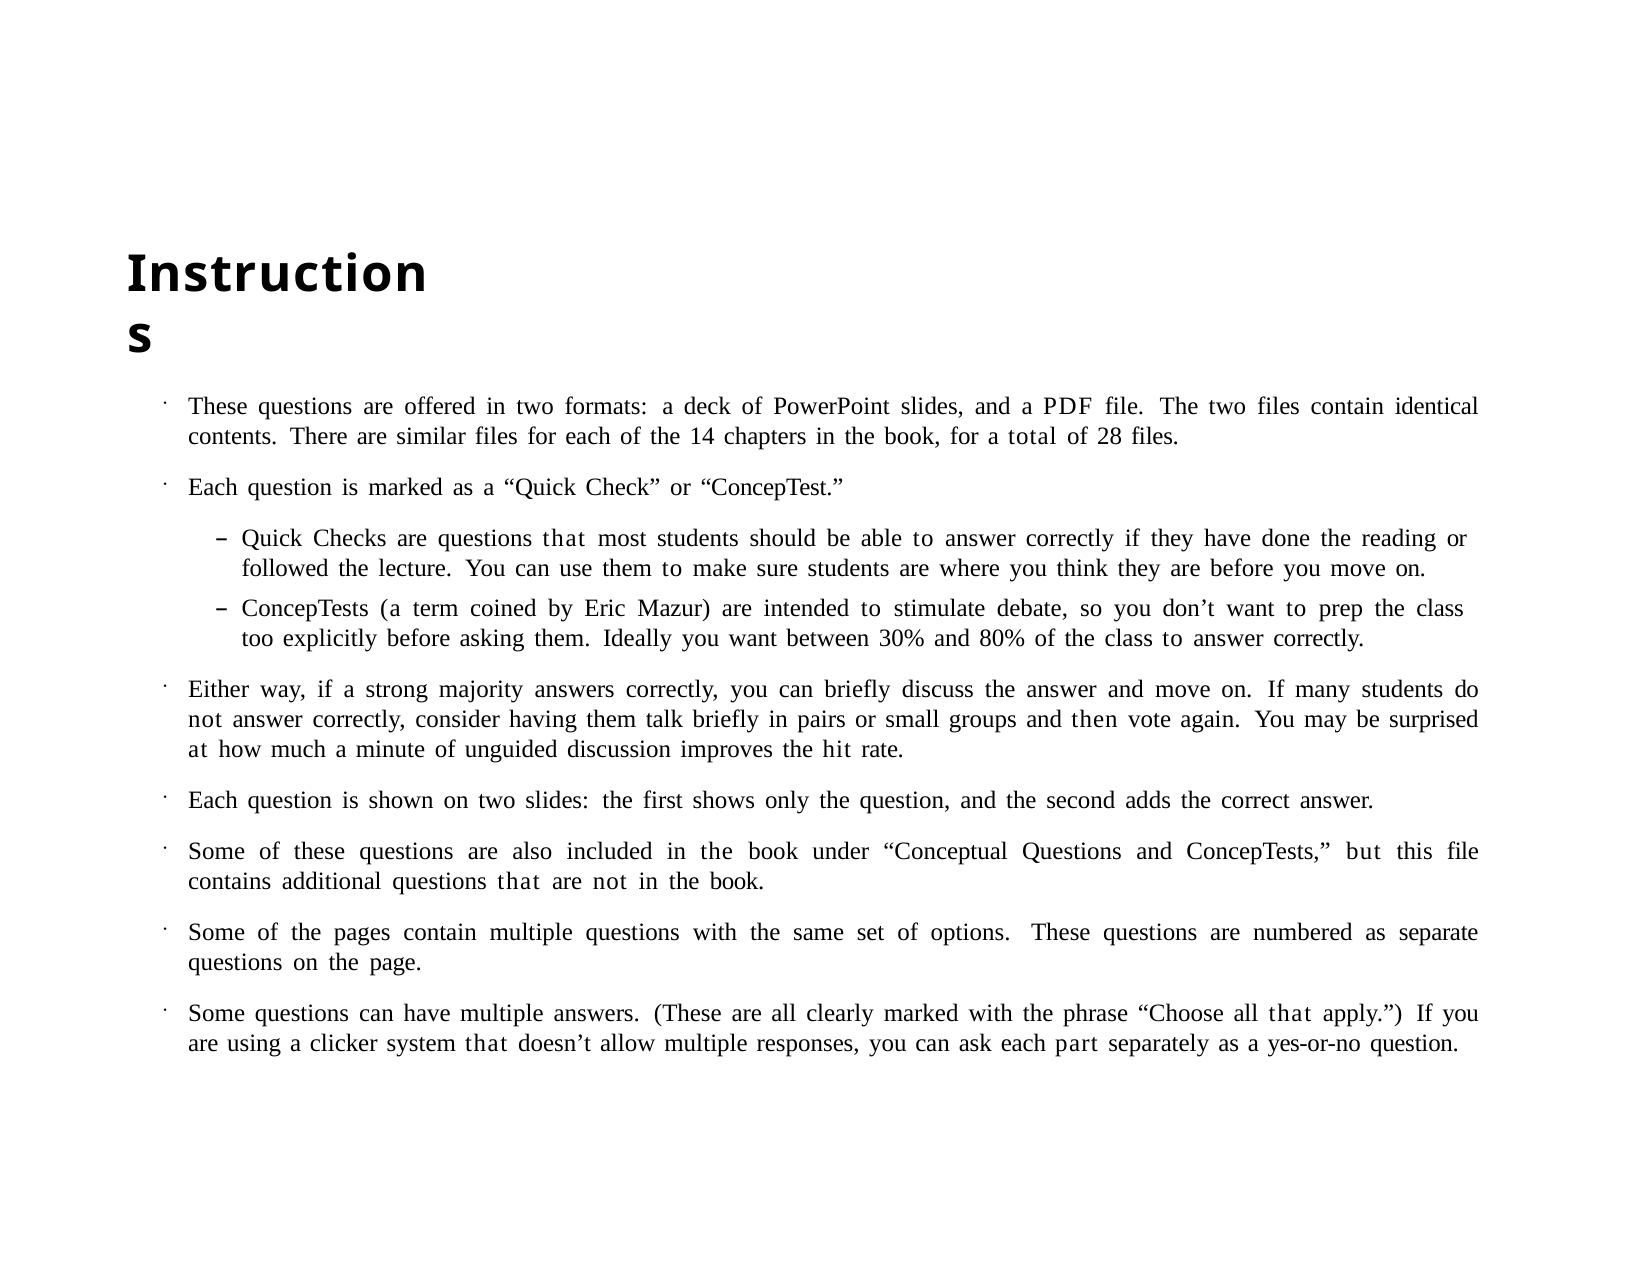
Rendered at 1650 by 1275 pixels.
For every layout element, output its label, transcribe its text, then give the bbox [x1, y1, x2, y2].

text_box These questions are offered in two formats: a deck of PowerPoint slides, and a PDF file. The two files contain identical contents. There are similar files for each of the 14 chapters in the book, for a total of 28 files. Each question is marked as a “Quick Check” or “ConcepTest.” Quick Checks are questions that most students should be able to answer correctly if they have done the reading or followed the lecture. You can use them to make sure students are where you think they are before you move on. ConcepTests (a term coined by Eric Mazur) are intended to stimulate debate, so you don’t want to prep the class too explicitly before asking them. Ideally you want between 30% and 80% of the class to answer correctly. Either way, if a strong majority answers correctly, you can briefly discuss the answer and move on. If many students do not answer correctly, consider having them talk briefly in pairs or small groups and then vote again. You may be surprised at how much a minute of unguided discussion improves the hit rate. Each question is shown on two slides: the first shows only the question, and the second adds the correct answer. Some of these questions are also included in the book under “Conceptual Questions and ConcepTests,” but this file contains additional questions that are not in the book. Some of the pages contain multiple questions with the same set of options. These questions are numbered as separate questions on the page. Some questions can have multiple answers. (These are all clearly marked with the phrase “Choose all that apply.”) If you are using a clicker system that doesn’t allow multiple responses, you can ask each part separately as a yes-or-no question. [161, 387, 1480, 1056]
title Instructions [125, 237, 434, 454]
